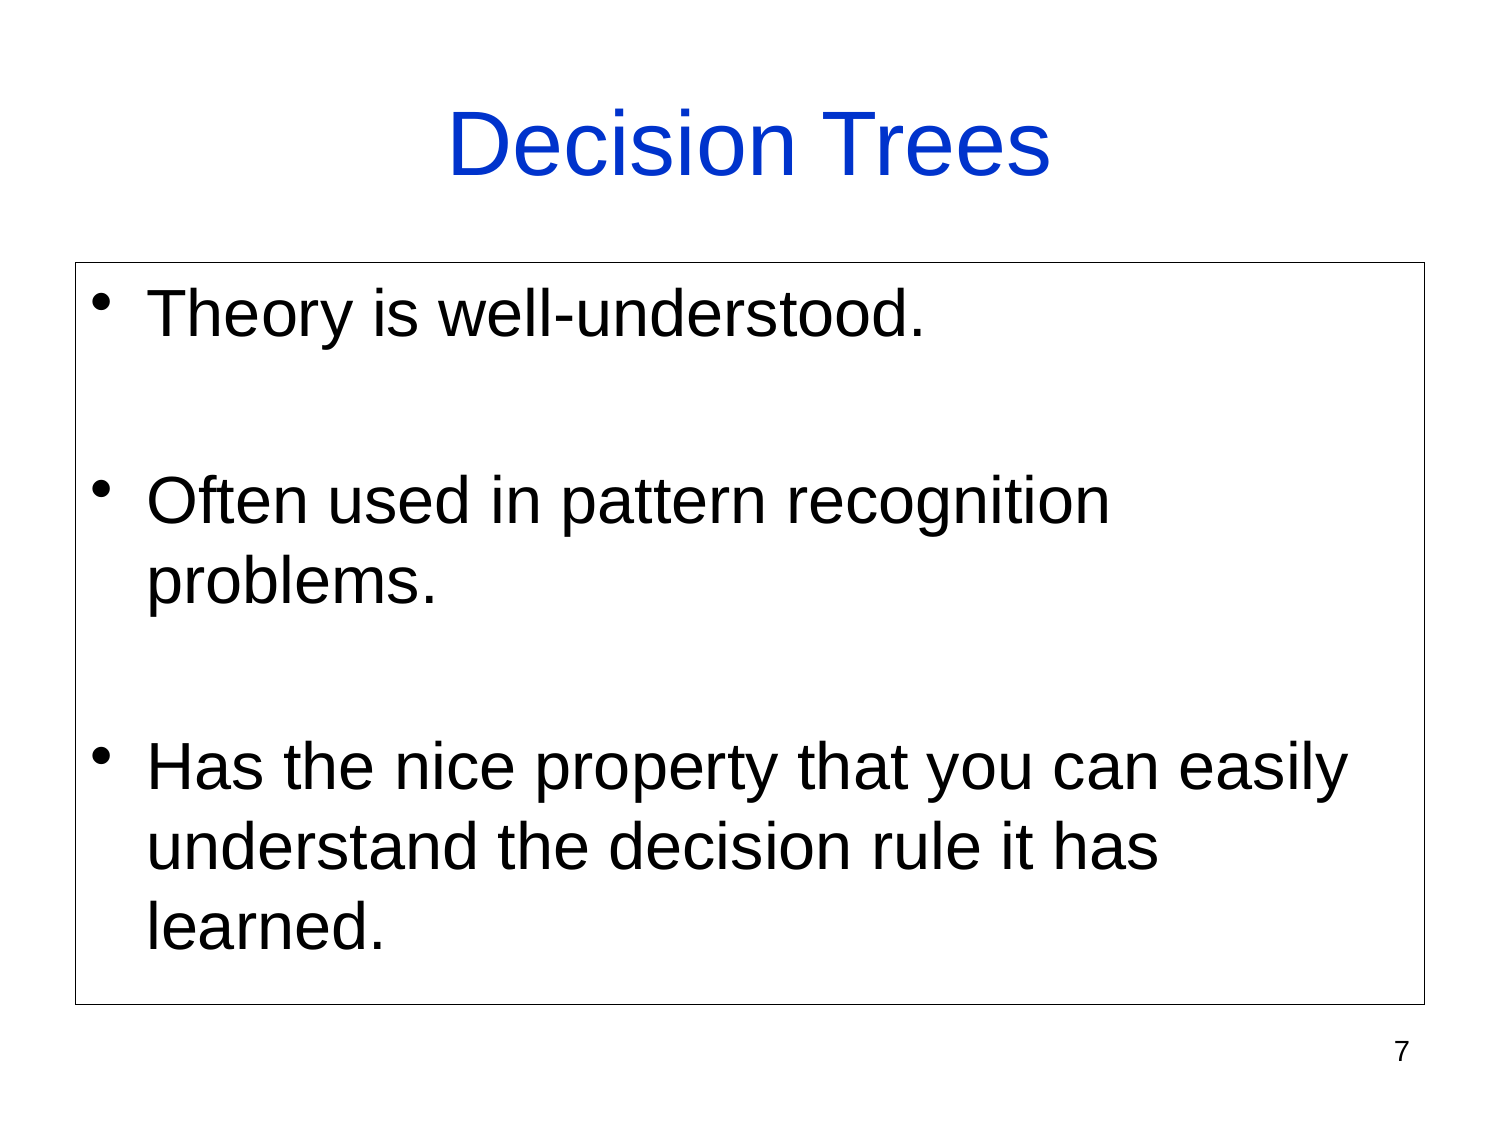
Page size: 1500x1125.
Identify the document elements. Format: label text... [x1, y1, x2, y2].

slide_number 7 [1074, 1024, 1426, 1103]
title Decision Trees [75, 45, 1425, 233]
list Theory is well-understood. Often used in pattern recognition problems. Has the nice property that you can easily understand the decision rule it has learned. [75, 262, 1425, 1005]
